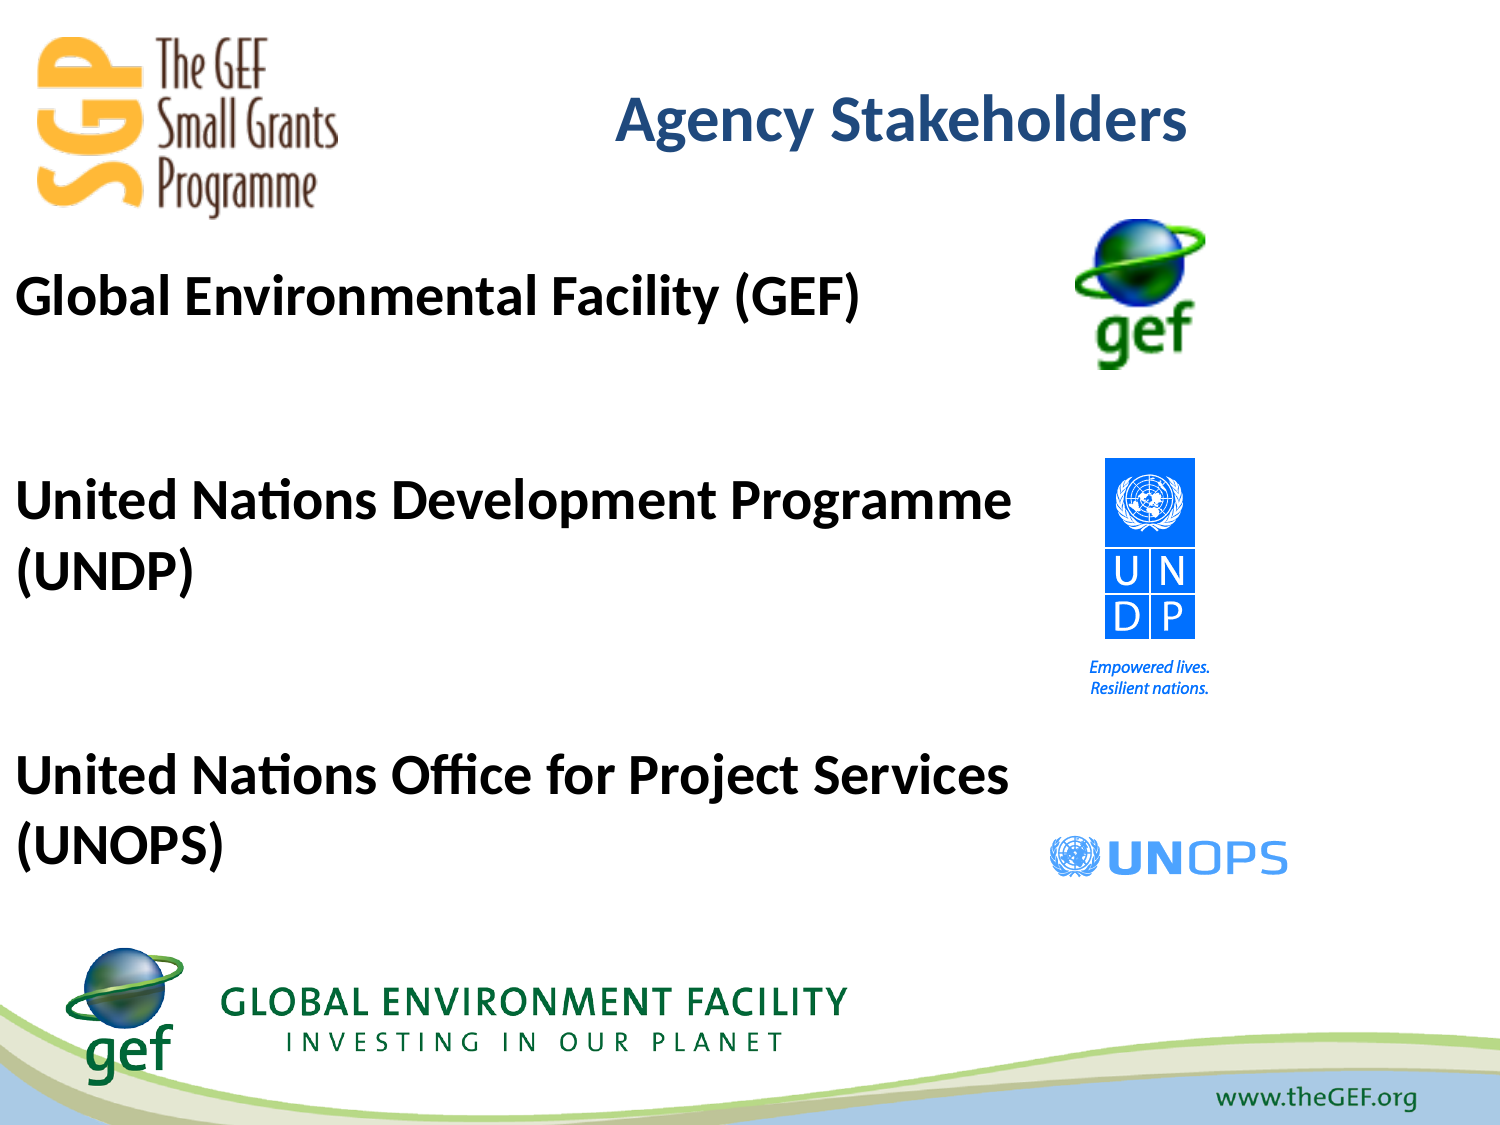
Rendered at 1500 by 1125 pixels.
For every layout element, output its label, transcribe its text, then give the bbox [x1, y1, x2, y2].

picture [37, 37, 338, 221]
title Agency Stakeholders [600, 44, 1500, 163]
picture [1074, 219, 1206, 370]
picture [0, 920, 1500, 1125]
list Global Environmental Facility (GEF) United Nations Development Programme (UNDP) United Nations Office for Project Services (UNOPS) [0, 249, 1213, 1005]
picture [1049, 834, 1290, 878]
picture [1089, 457, 1213, 699]
